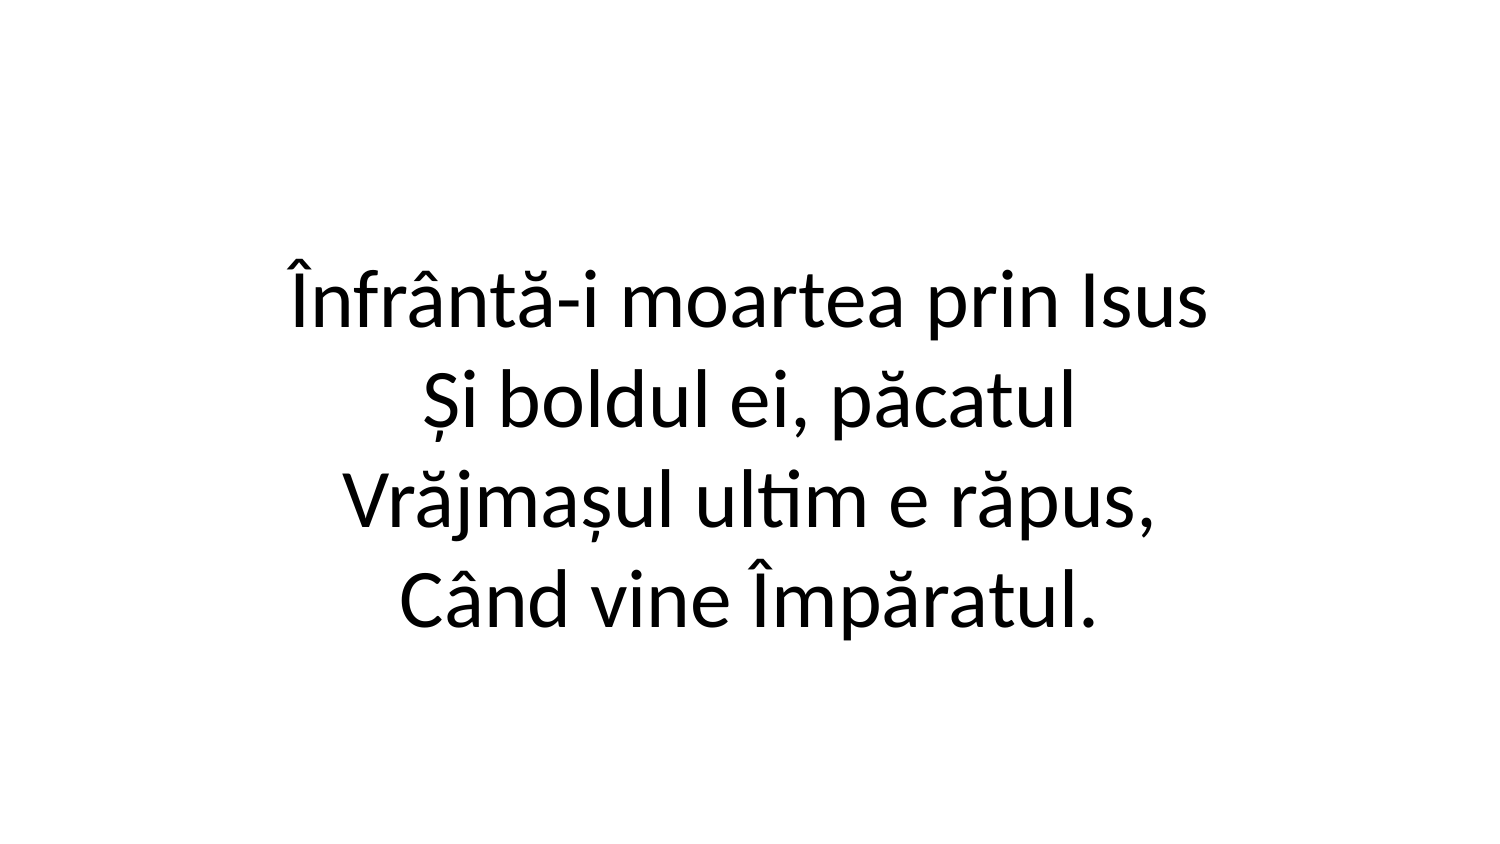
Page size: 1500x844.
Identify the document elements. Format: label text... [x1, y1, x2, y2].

text_box Înfrântă-i moartea prin Isus Și boldul ei, păcatul Vrăjmașul ultim e răpus, Când vine Împăratul. [274, 192, 1226, 652]
